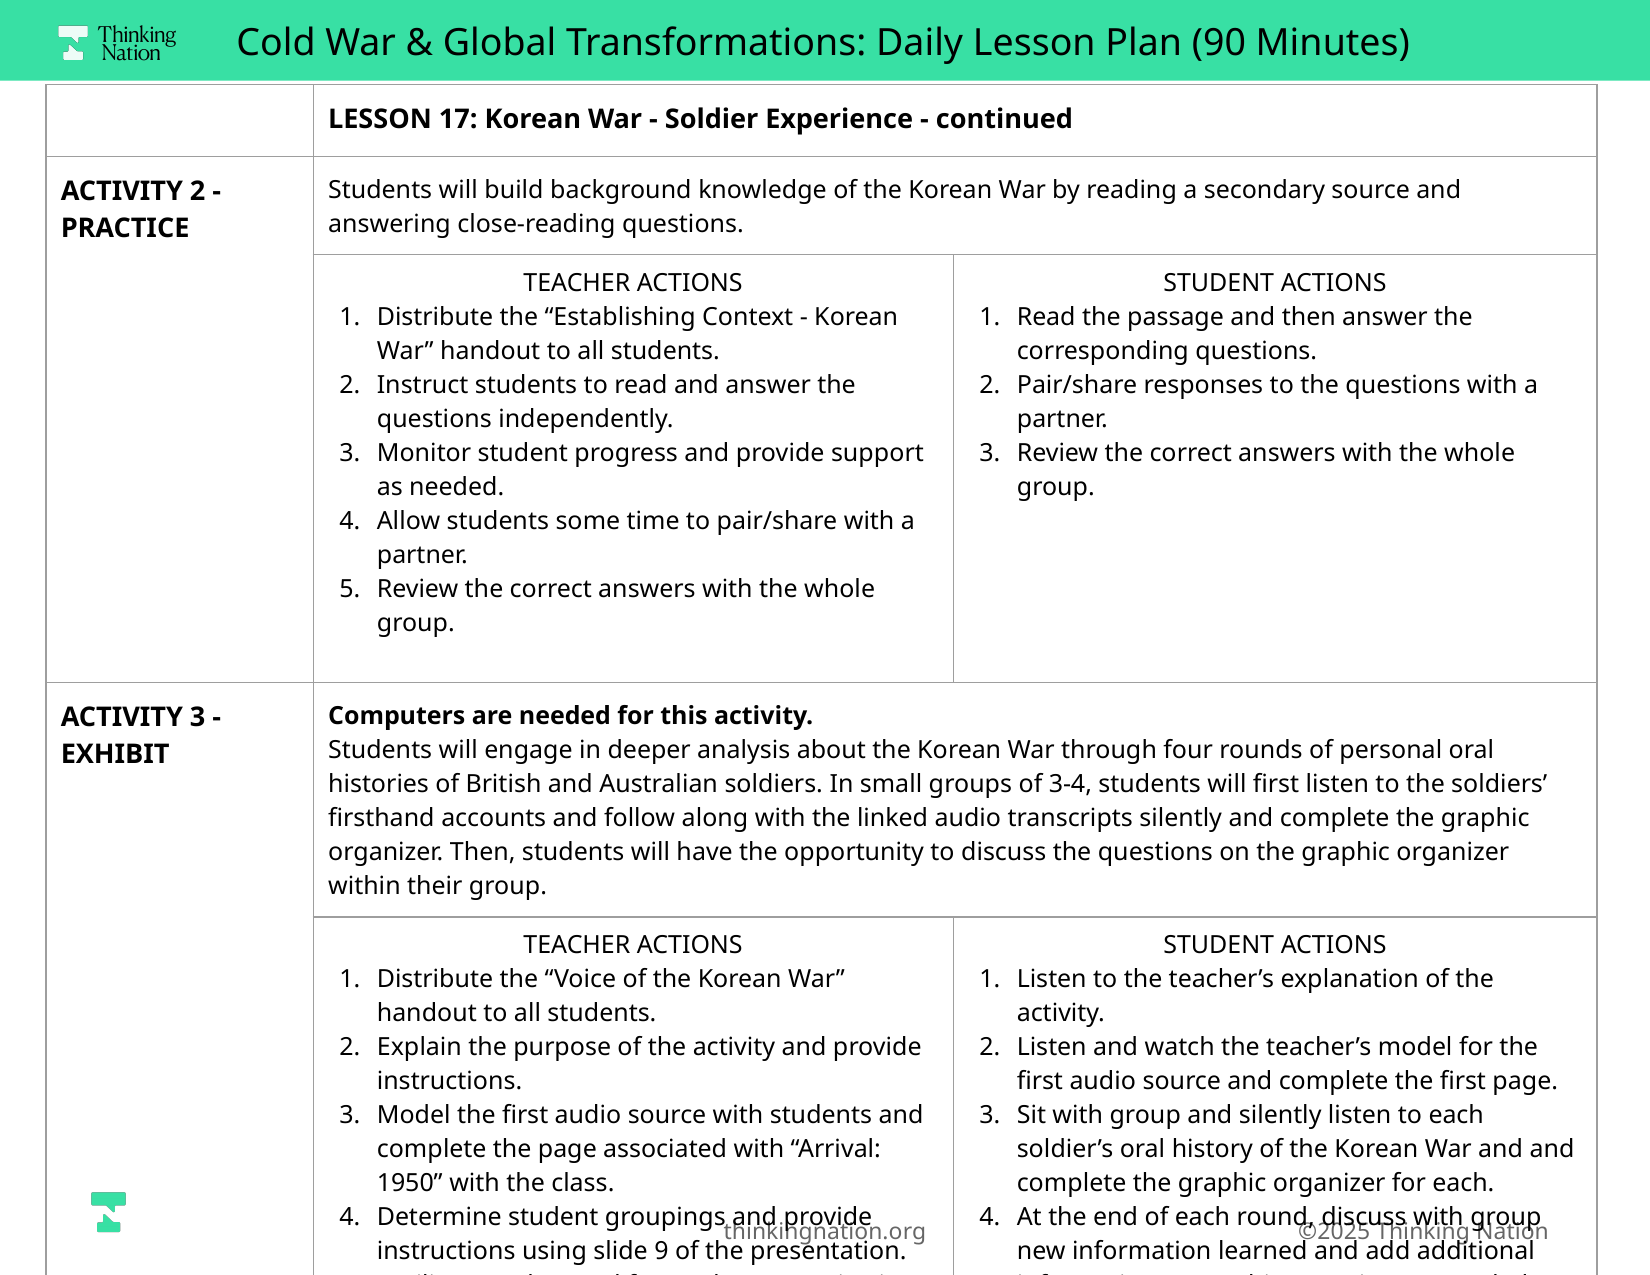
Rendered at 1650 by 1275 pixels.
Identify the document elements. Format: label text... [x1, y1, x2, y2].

table_cell TEACHER ACTIONS Distribute the “Voice of the Korean War” handout to all students. Explain the purpose of the activity and provide instructions. Model the first audio source with students and complete the page associated with “Arrival: 1950” with the class. Determine student groupings and provide instructions using slide 9 of the presentation. Facilitate each round for students, monitoring student progress and providing support as needed. Prompt a classroom discussion using slide 10 [314, 918, 953, 1275]
table_header [47, 85, 313, 156]
text_box Cold War & Global Transformations: Daily Lesson Plan (90 Minutes) [0, 0, 1650, 81]
picture [45, 14, 180, 85]
table_cell STUDENT ACTIONS Listen to the teacher’s explanation of the activity. Listen and watch the teacher’s model for the first audio source and complete the first page. Sit with group and silently listen to each soldier’s oral history of the Korean War and and complete the graphic organizer for each. At the end of each round, discuss with group new information learned and add additional information to graphic organizer as needed. Participate in the classroom discussion at teacher’s guidance. [954, 918, 1596, 1275]
table_cell ACTIVITY 3 - EXHIBIT [47, 683, 313, 1275]
table_cell Computers are needed for this activity. Students will engage in deeper analysis about the Korean War through four rounds of personal oral histories of British and Australian soldiers. In small groups of 3-4, students will first listen to the soldiers’ firsthand accounts and follow along with the linked audio transcripts silently and complete the graphic organizer. Then, students will have the opportunity to discuss the questions on the graphic organizer within their group. [314, 683, 1596, 916]
table_header LESSON 17: Korean War - Soldier Experience - continued [314, 85, 1596, 156]
table_cell Students will build background knowledge of the Korean War by reading a secondary source and answering close-reading questions. [314, 157, 1596, 254]
table_cell STUDENT ACTIONS Read the passage and then answer the corresponding questions. Pair/share responses to the questions with a partner. Review the correct answers with the whole group. [954, 255, 1596, 682]
table_cell ACTIVITY 2 - PRACTICE [47, 157, 313, 682]
table_cell TEACHER ACTIONS Distribute the “Establishing Context - Korean War” handout to all students. Instruct students to read and answer the questions independently. Monitor student progress and provide support as needed. Allow students some time to pair/share with a partner. Review the correct answers with the whole group. [314, 255, 953, 682]
picture [80, 1184, 136, 1240]
